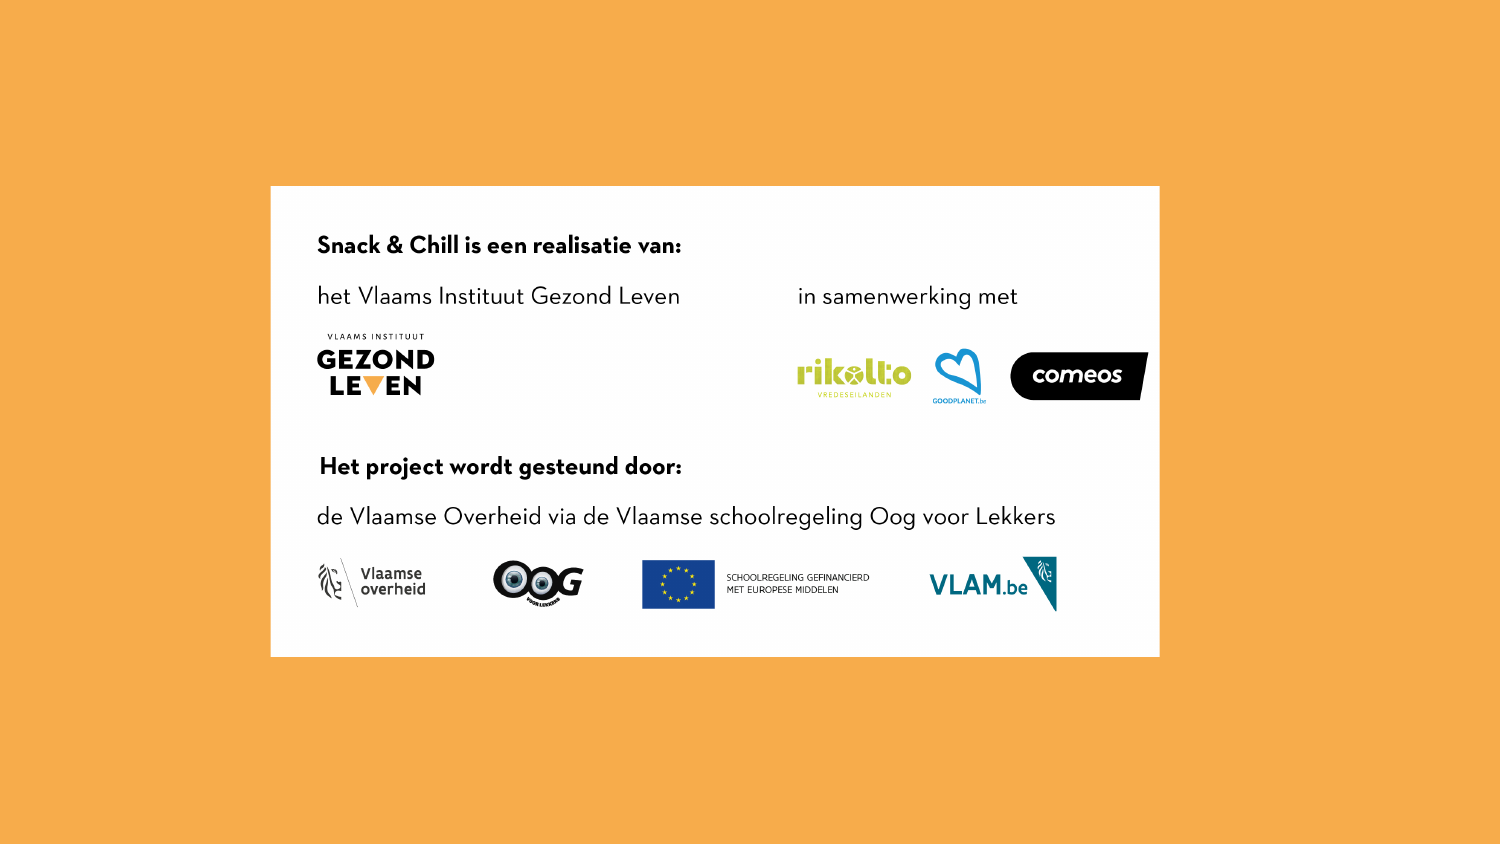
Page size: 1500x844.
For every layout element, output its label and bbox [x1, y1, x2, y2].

picture [270, 186, 1160, 657]
